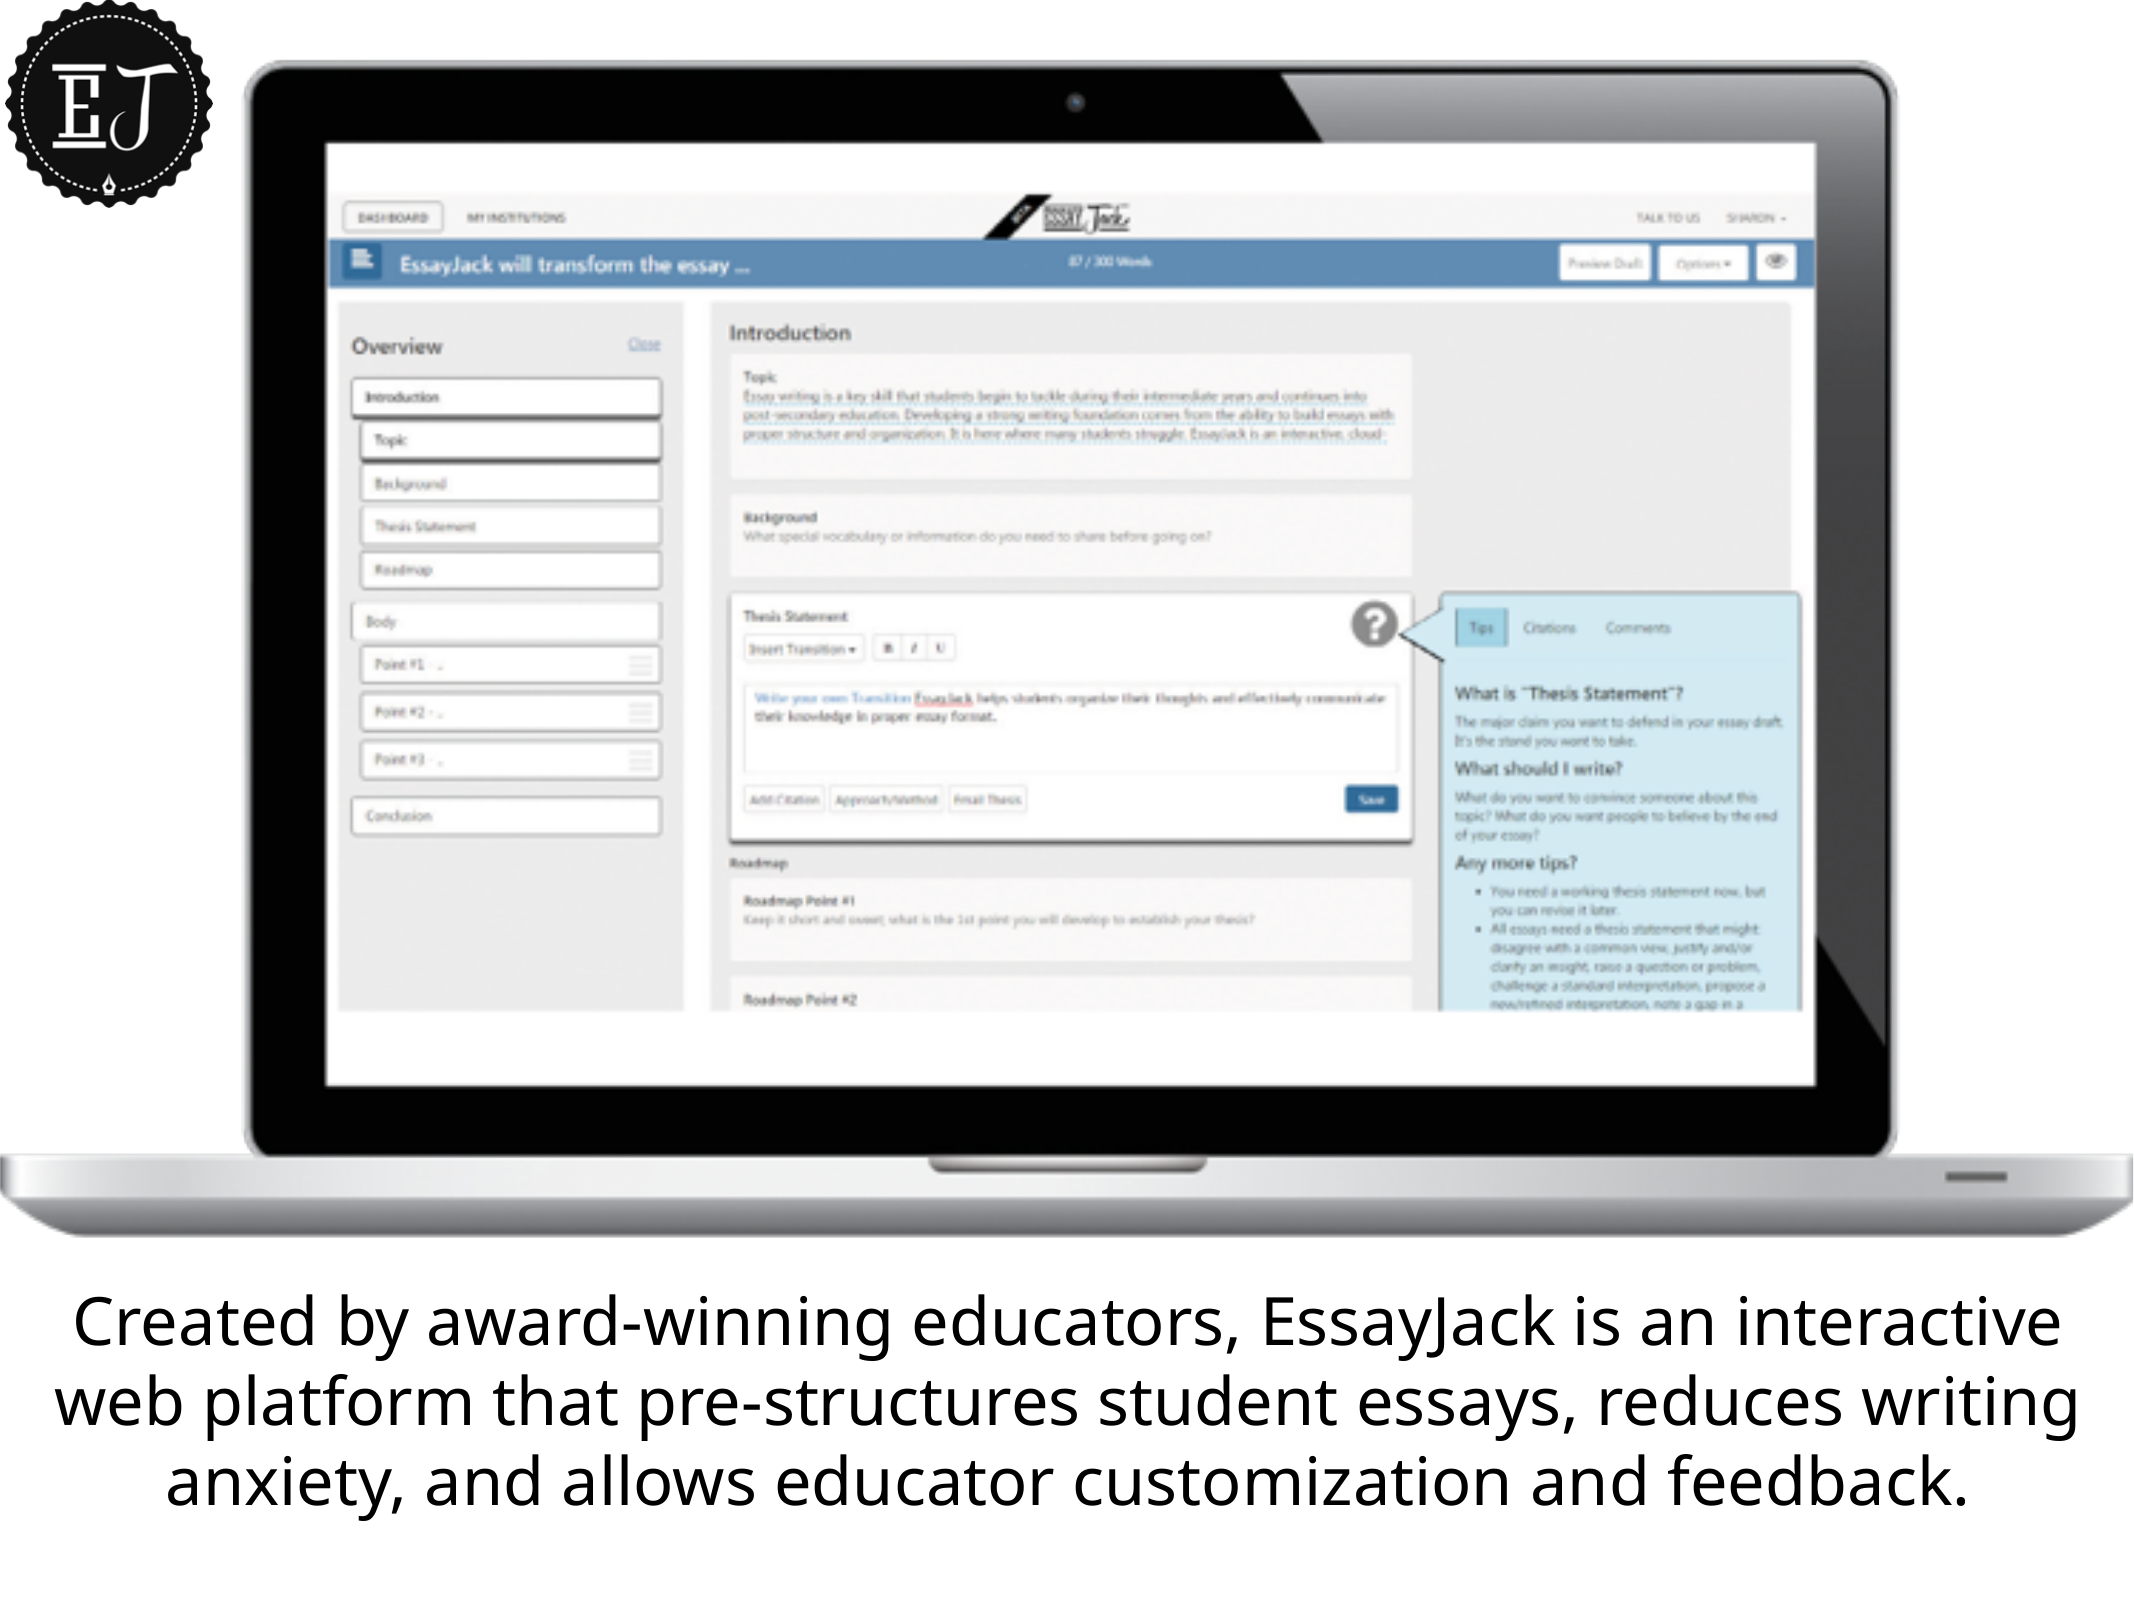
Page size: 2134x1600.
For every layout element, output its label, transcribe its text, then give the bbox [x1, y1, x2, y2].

text_box Created by award-winning educators, EssayJack is an interactive web platform that pre-structures student essays, reduces writing anxiety, and allows educator customization and feedback. [5, 1320, 2134, 1526]
picture [0, 0, 2134, 1312]
